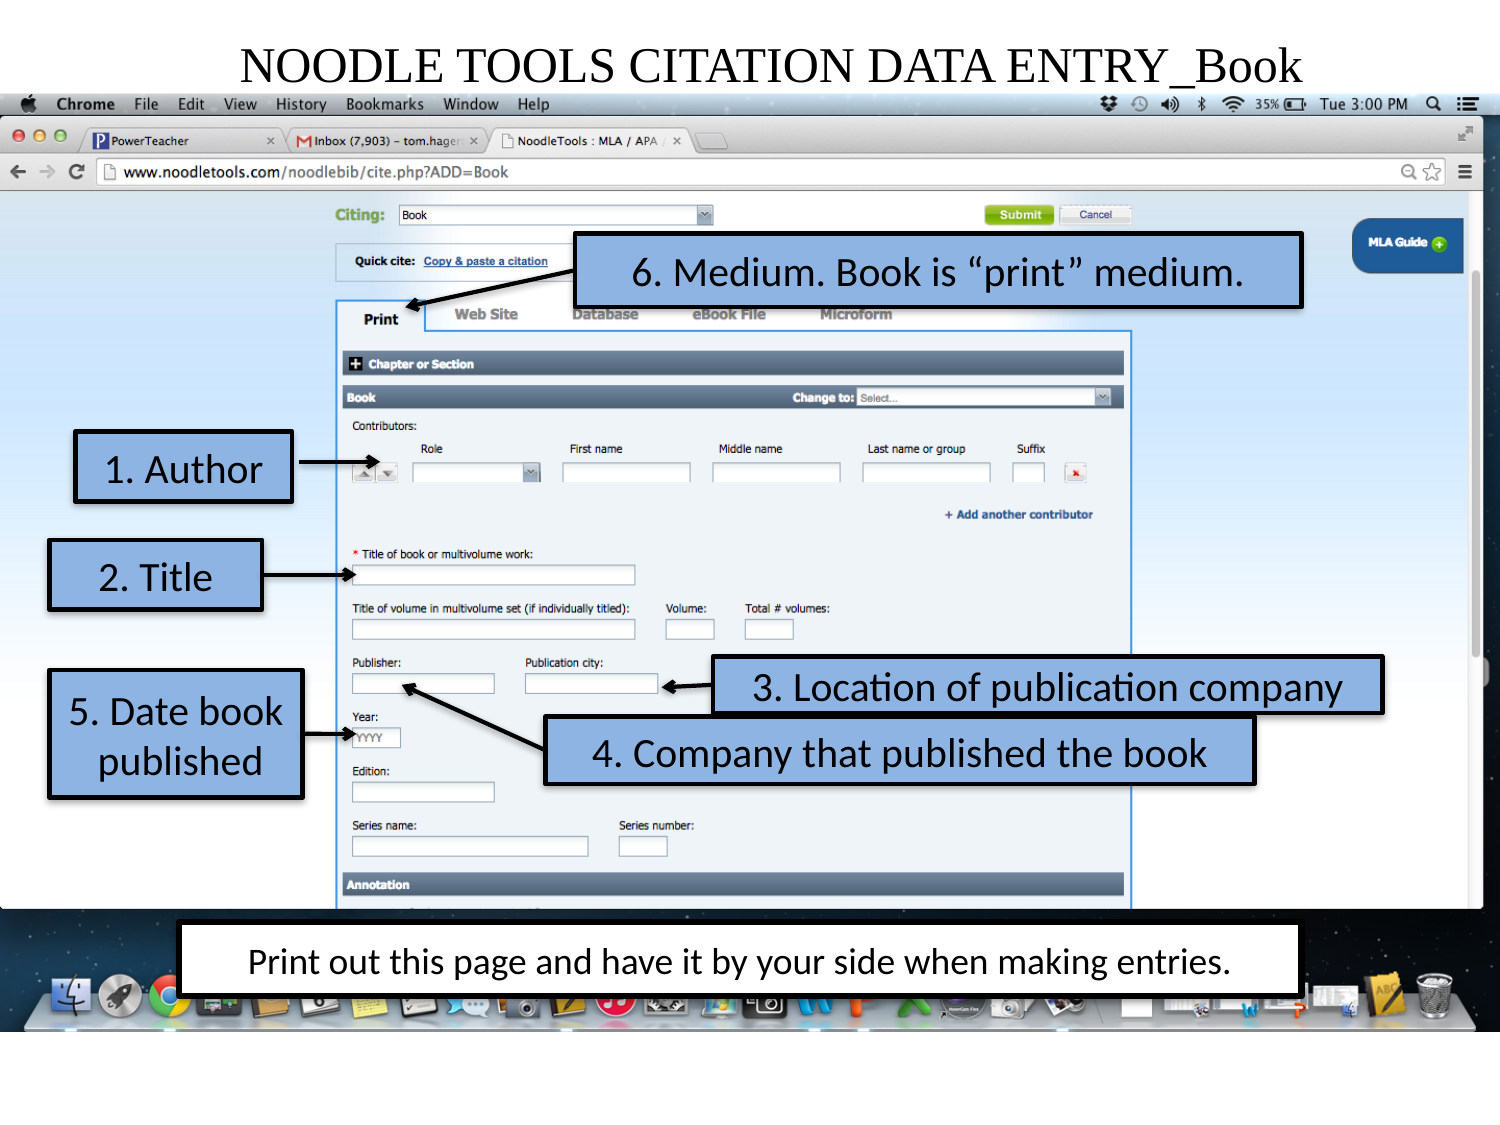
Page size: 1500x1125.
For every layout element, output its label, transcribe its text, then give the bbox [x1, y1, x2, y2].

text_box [404, 270, 576, 308]
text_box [401, 684, 546, 751]
picture [0, 93, 1500, 1032]
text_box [661, 684, 714, 688]
text_box NOODLE TOOLS CITATION DATA ENTRY_Book [224, 24, 1318, 92]
